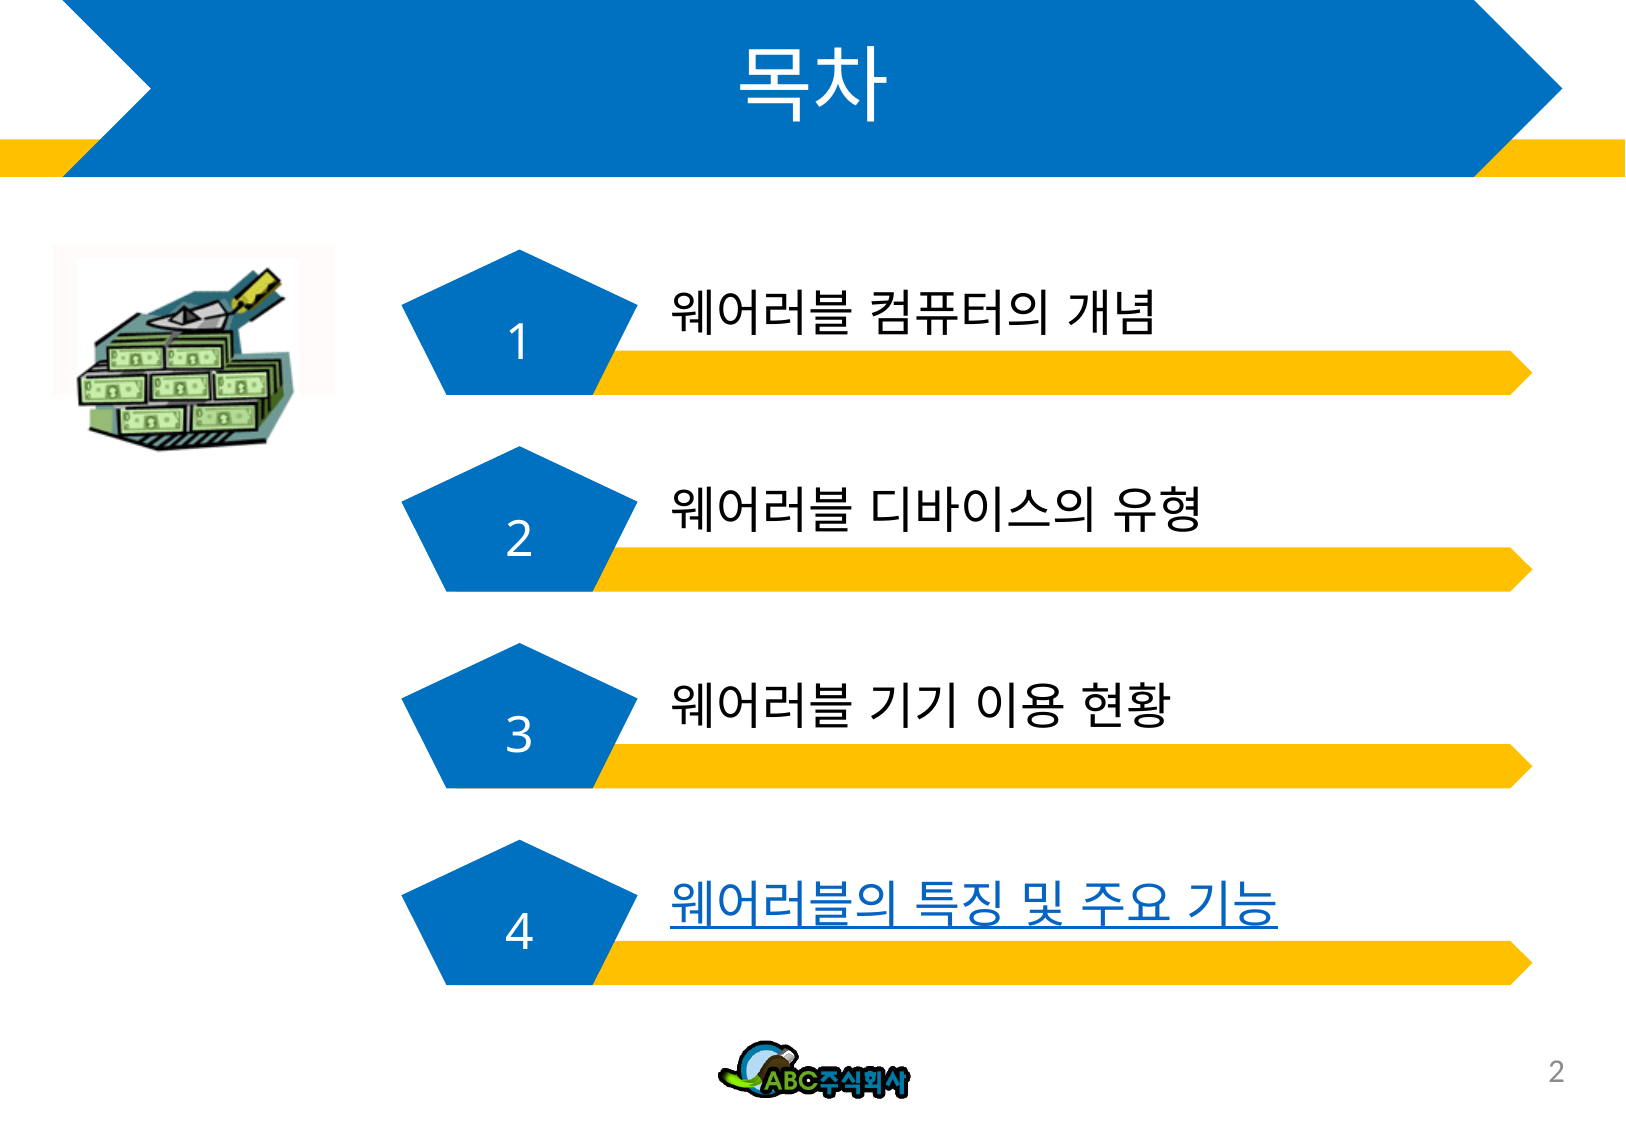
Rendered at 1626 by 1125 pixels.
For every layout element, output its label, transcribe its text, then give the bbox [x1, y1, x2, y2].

text_box [594, 349, 1534, 396]
text_box [594, 743, 1534, 790]
text_box 웨어러블의 특징 및 주요 기능 [655, 864, 1398, 939]
picture [53, 243, 335, 493]
slide_number 2 [1214, 1039, 1580, 1100]
text_box 4 [400, 838, 640, 987]
text_box 웨어러블 기기 이용 현황 [655, 667, 1398, 742]
text_box 1 [400, 248, 640, 396]
text_box [594, 546, 1534, 593]
text_box 3 [400, 641, 640, 790]
text_box 웨어러블 디바이스의 유형 [655, 471, 1398, 546]
title 목차 [0, 0, 1625, 177]
text_box 웨어러블 컴퓨터의 개념 [655, 274, 1398, 350]
picture [709, 1034, 916, 1103]
text_box [594, 939, 1534, 987]
text_box 2 [400, 445, 640, 593]
